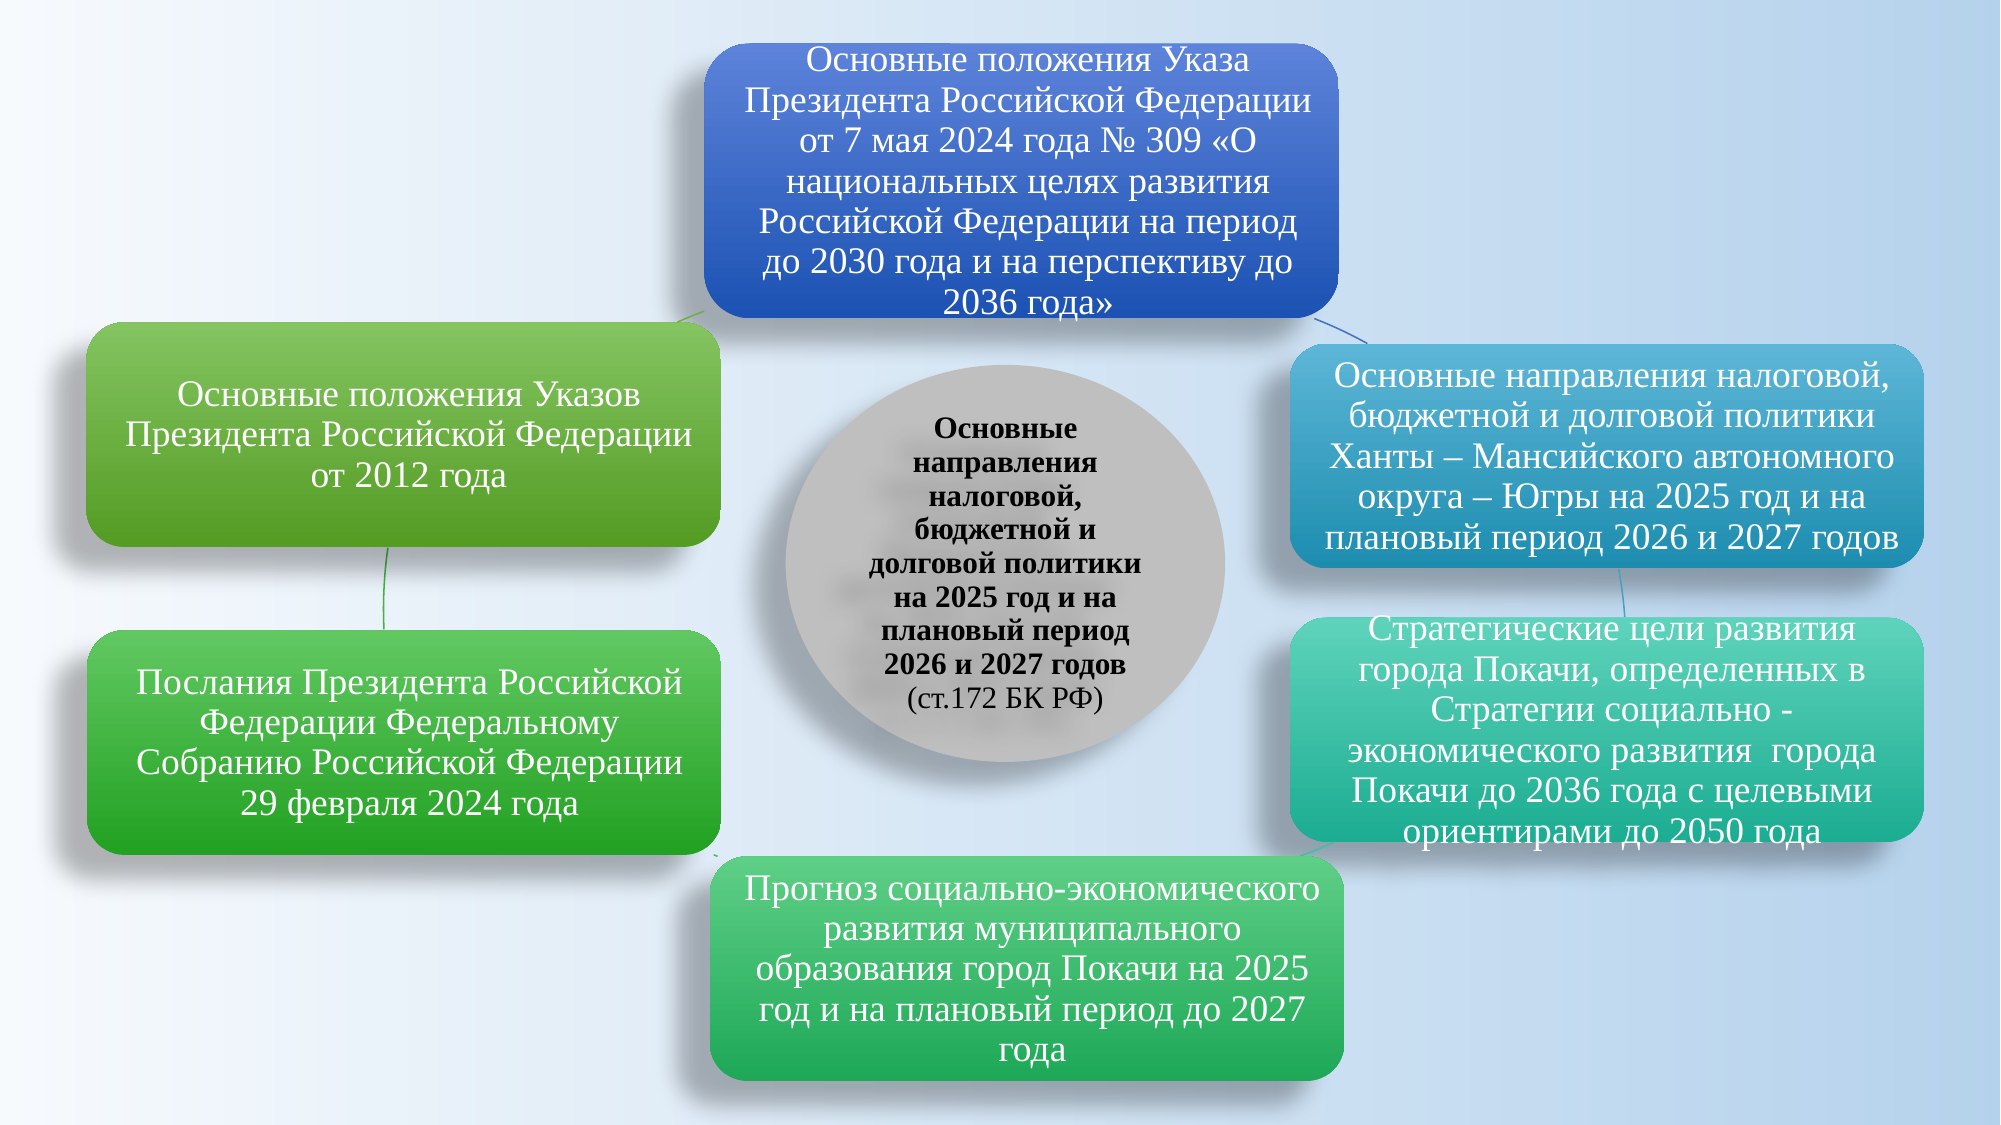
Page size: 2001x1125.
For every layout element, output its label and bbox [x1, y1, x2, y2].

list [15, 17, 1985, 1095]
text_box [61, 32, 1963, 1095]
text_box [785, 364, 1226, 763]
